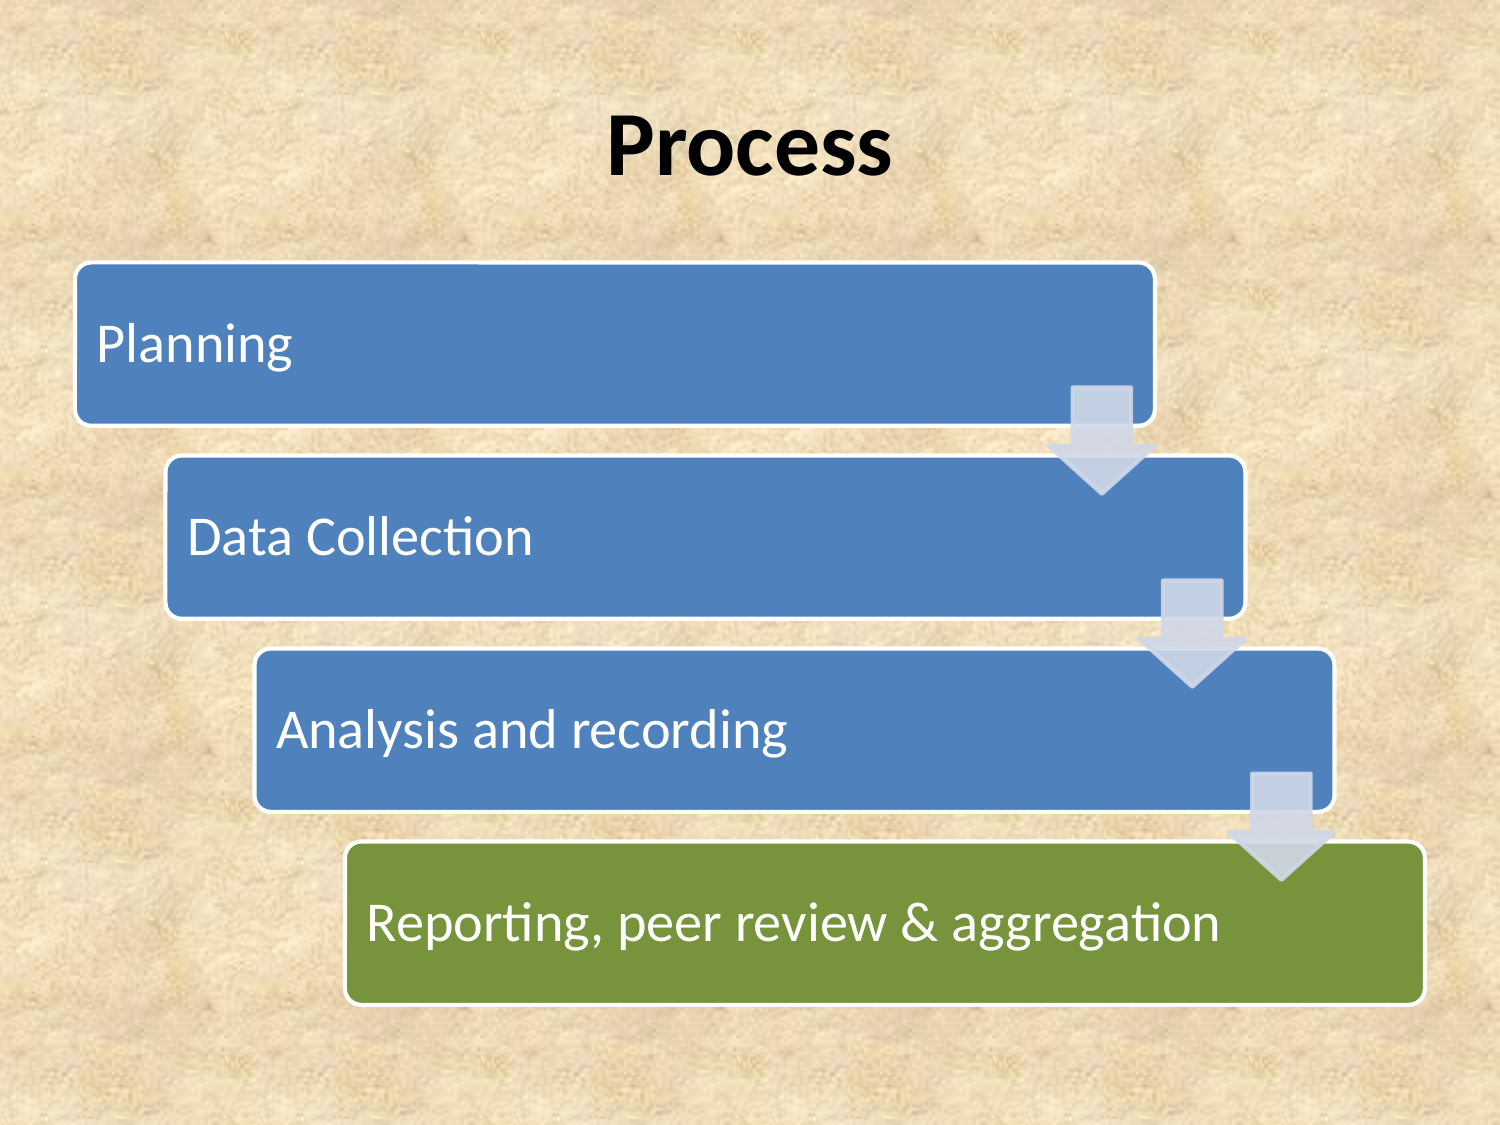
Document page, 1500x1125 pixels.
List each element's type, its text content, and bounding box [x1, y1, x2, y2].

title Process [75, 45, 1425, 233]
picture [0, 0, 1500, 1125]
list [74, 262, 1426, 1006]
